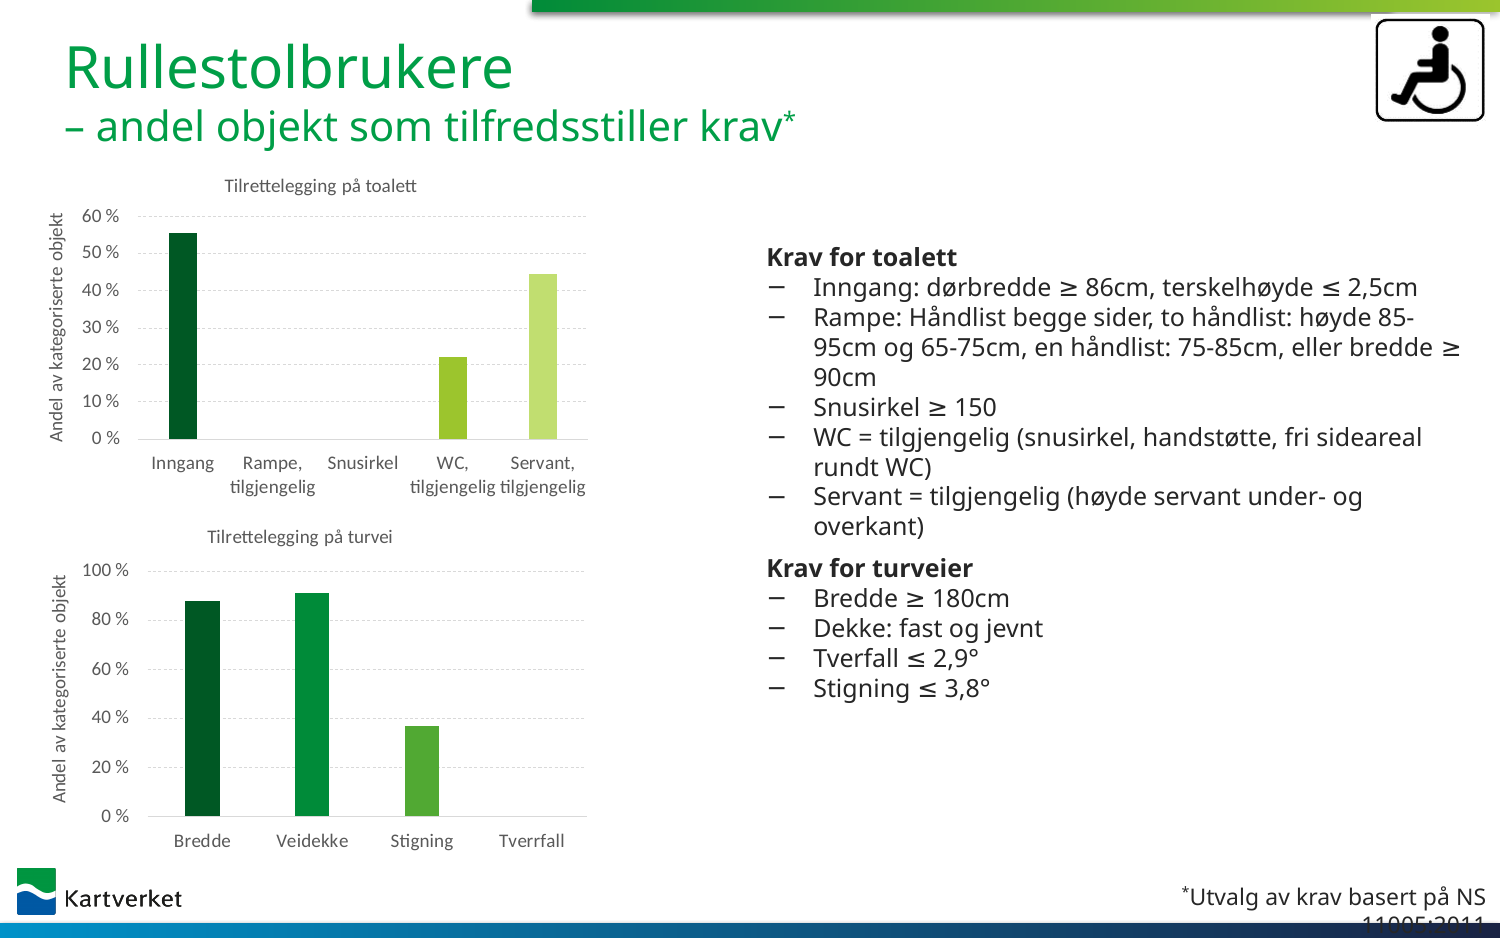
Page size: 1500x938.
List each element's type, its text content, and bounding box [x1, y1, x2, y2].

picture [1371, 13, 1491, 127]
text_box Rullestolbrukere – andel objekt som tilfredsstiller krav* [49, 14, 1431, 158]
picture [41, 166, 599, 505]
text_box *Utvalg av krav basert på NS 11005:2011 [1068, 873, 1500, 938]
text_box Krav for turveier Bredde ≥ 180cm Dekke: fast og jevnt Tverfall ≤ 2,9° Stigning ≤ 3,8° [751, 545, 1483, 710]
text_box Krav for toalett Inngang: dørbredde ≥ 86cm, terskelhøyde ≤ 2,5cm Rampe: Håndlist begge sider, to håndlist: høyde 85-95cm og 65-75cm, en håndlist: 75-85cm, eller bredde ≥ 90cm Snusirkel ≥ 150 WC = tilgjengelig (snusirkel, handstøtte, fri sideareal rundt WC) Servant = tilgjengelig (høyde servant under- og overkant) [751, 234, 1483, 545]
picture [41, 520, 598, 859]
